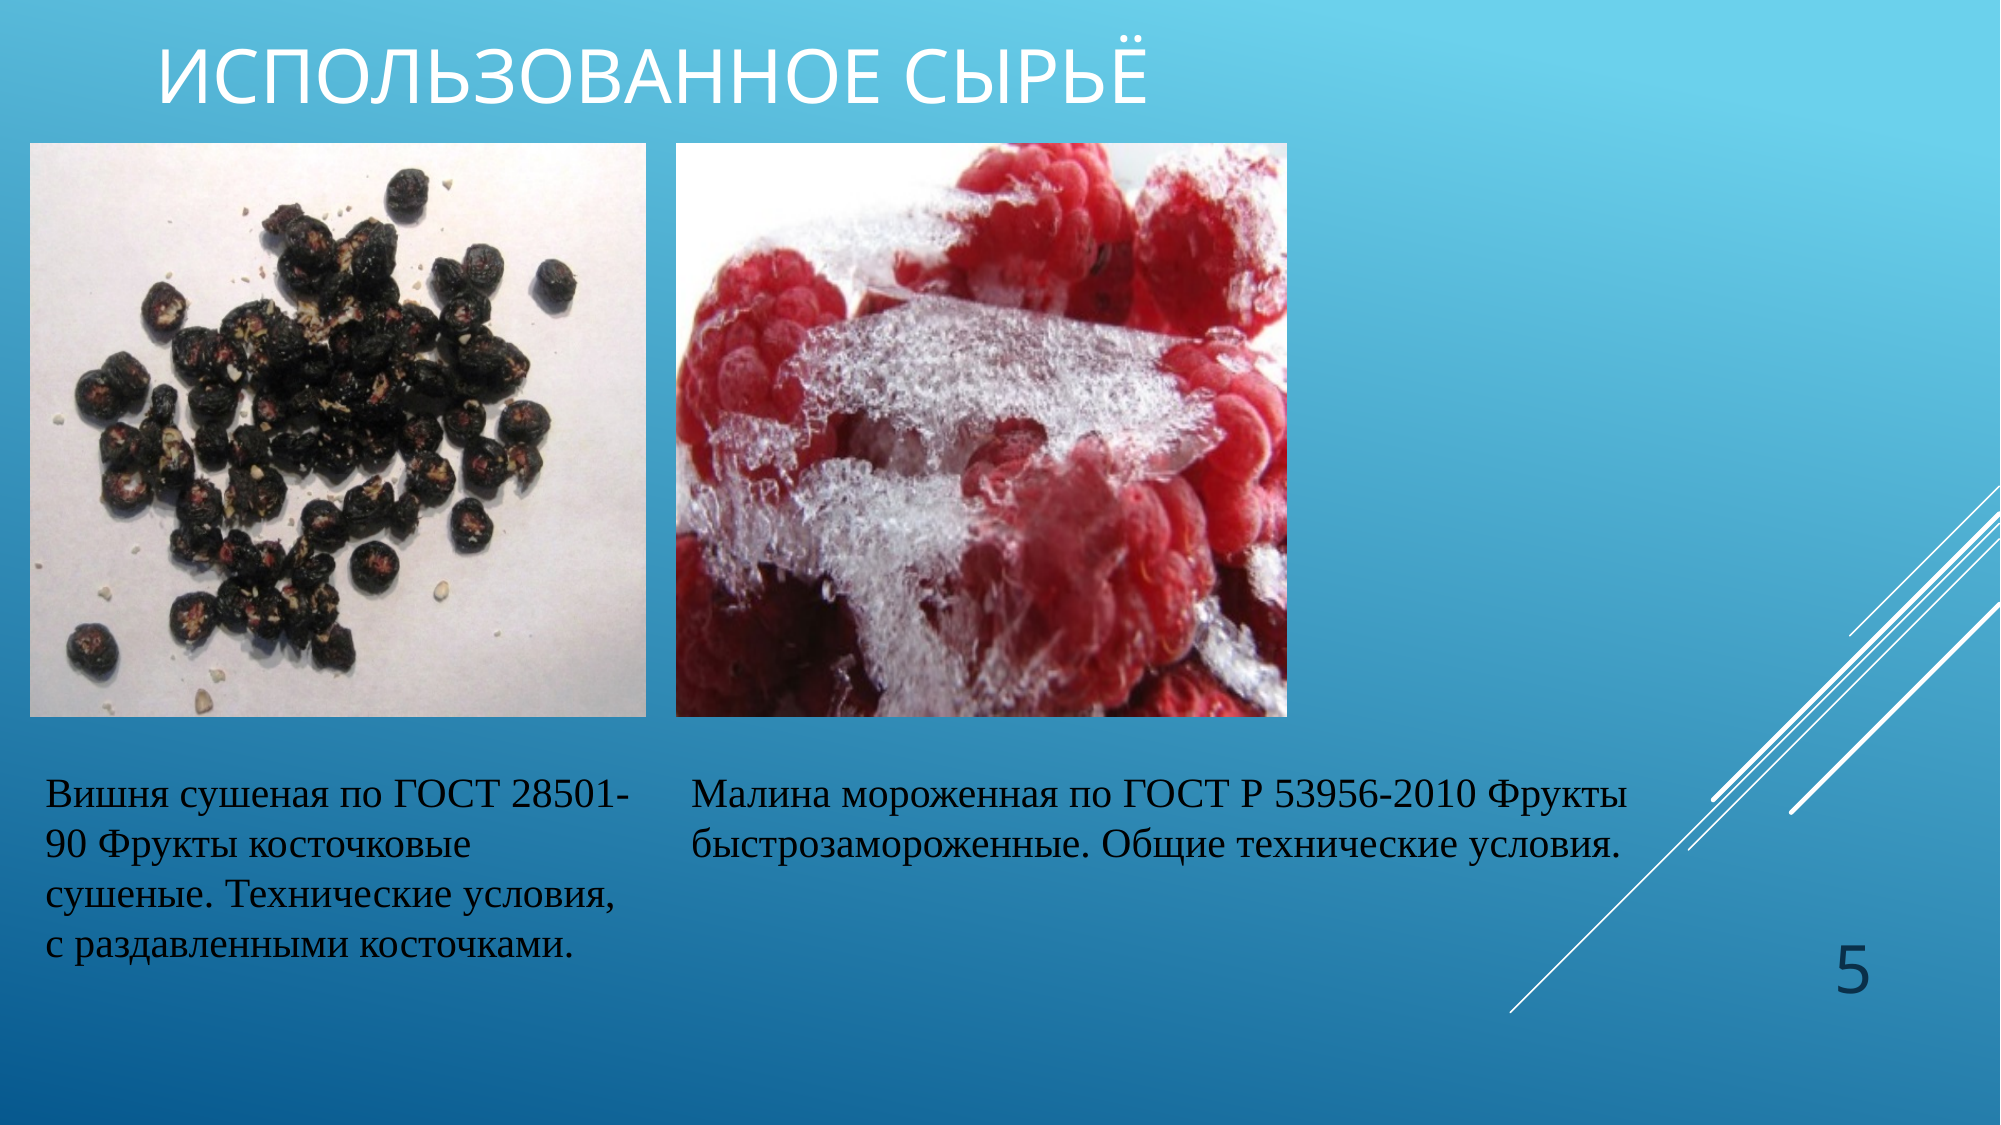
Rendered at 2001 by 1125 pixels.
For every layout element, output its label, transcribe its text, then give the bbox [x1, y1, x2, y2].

text_box Использованное сырьё [140, 21, 1541, 269]
picture [30, 143, 647, 717]
picture [676, 143, 1287, 717]
slide_number 5 [1700, 915, 1888, 1025]
text_box Малина мороженная по ГОСТ Р 53956-2010 Фрукты быстрозамороженные. Общие технические условия. [676, 758, 1677, 874]
text_box Вишня сушеная по ГОСТ 28501-90 Фрукты косточковые сушеные. Технические условия, с раздавленными косточками. [30, 758, 646, 974]
